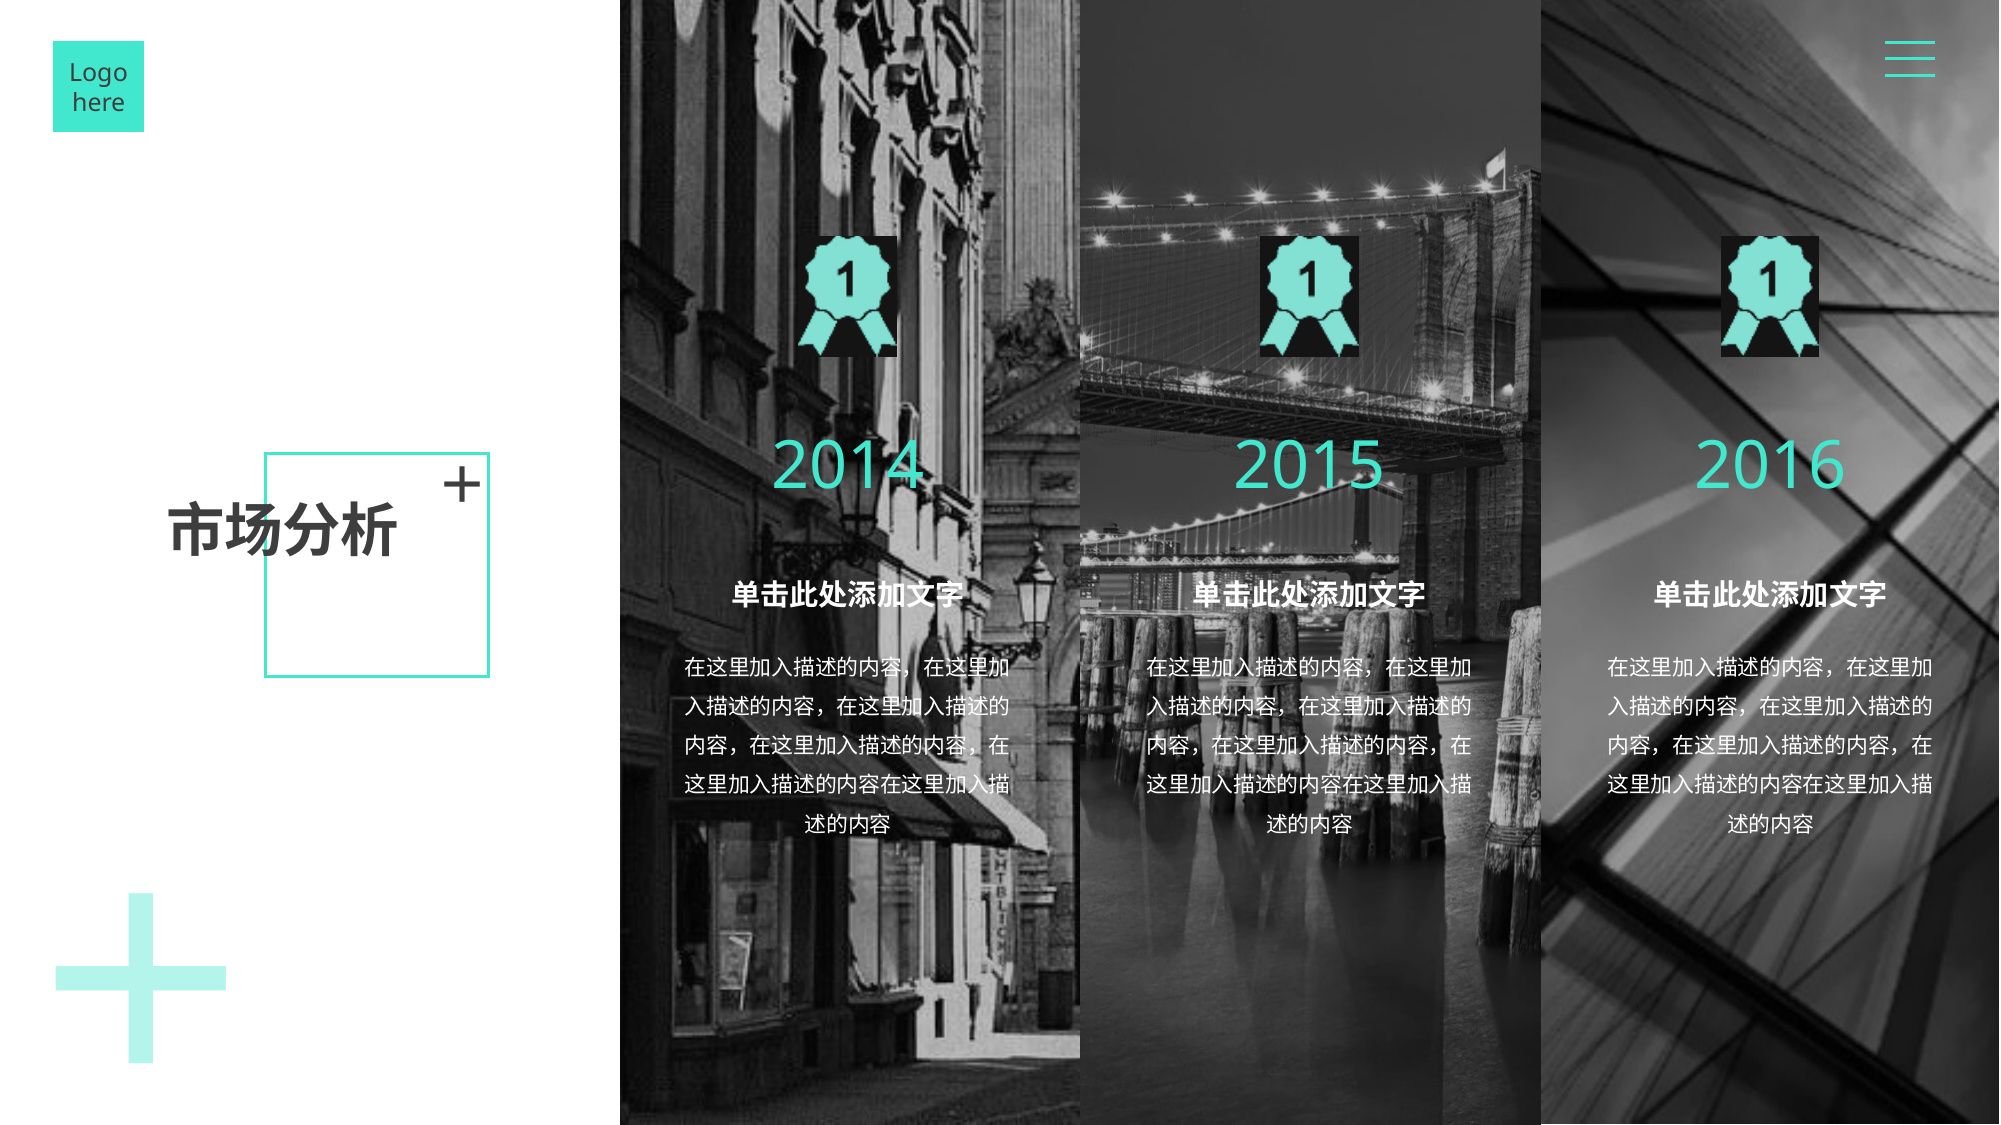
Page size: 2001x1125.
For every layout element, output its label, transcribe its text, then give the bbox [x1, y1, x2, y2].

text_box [1124, 414, 1496, 847]
text_box ＋ [1, 822, 281, 1125]
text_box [662, 414, 1034, 847]
text_box [264, 571, 489, 678]
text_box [54, 42, 1936, 132]
picture [620, 0, 1999, 1125]
text_box ＋ [416, 445, 508, 521]
text_box [264, 453, 416, 485]
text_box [1585, 414, 1956, 847]
text_box 市场分析 [151, 485, 620, 571]
